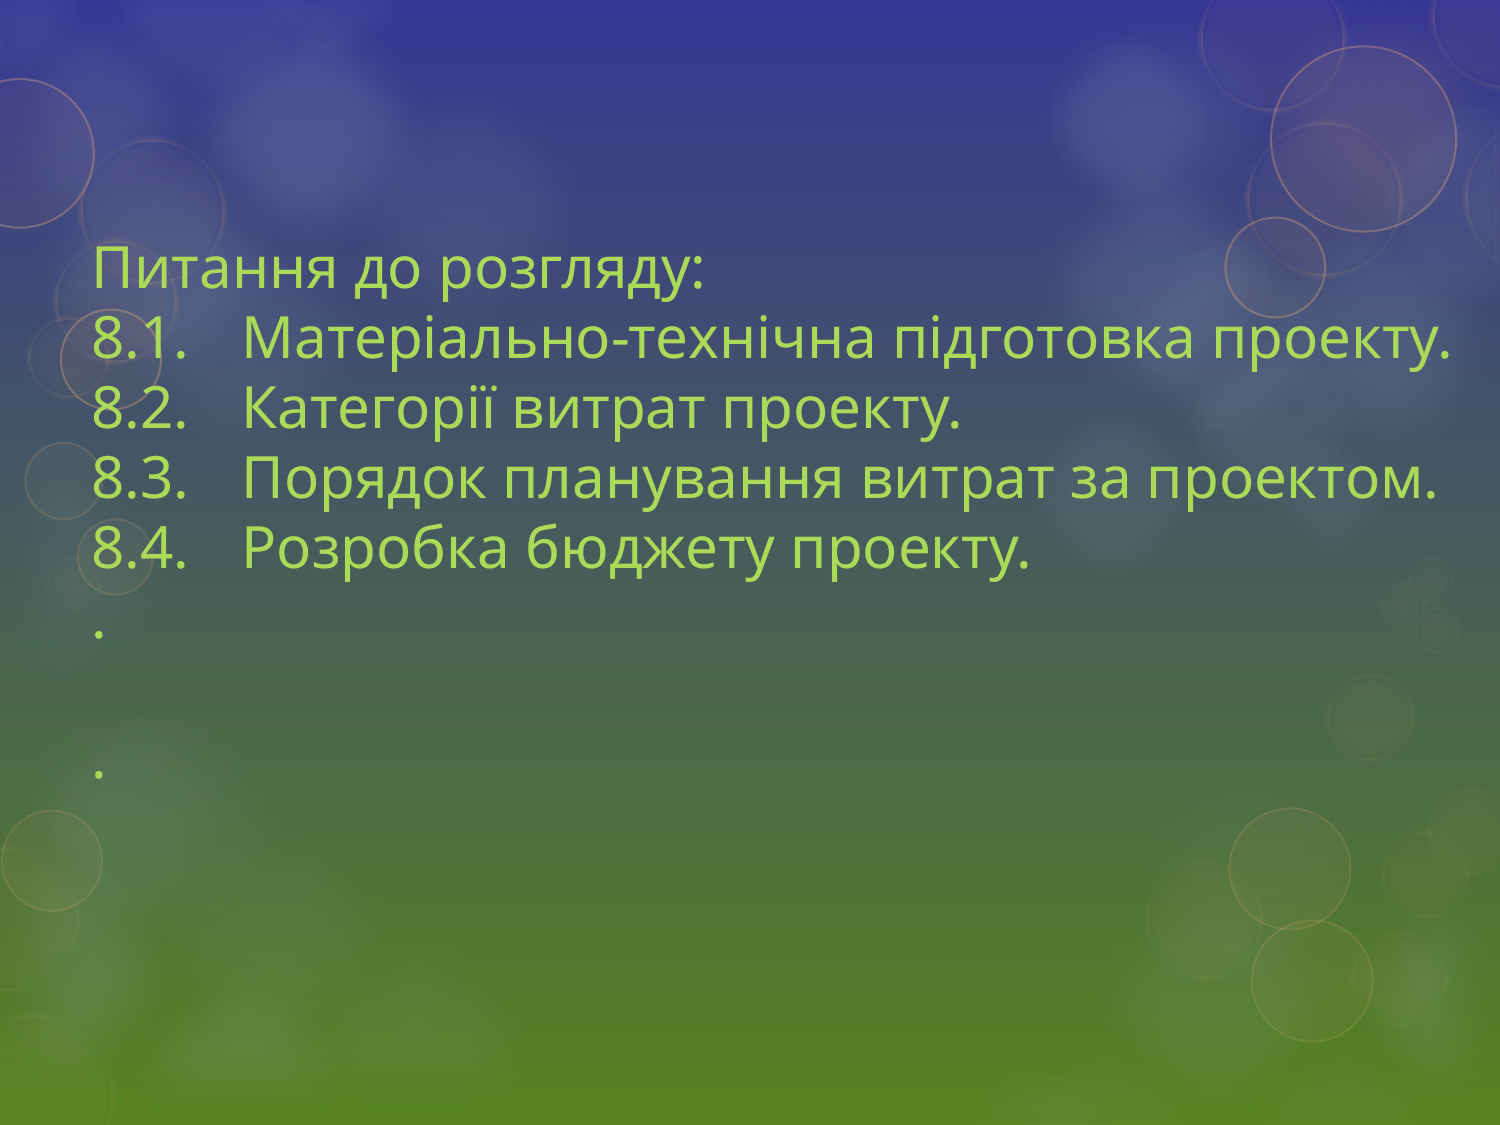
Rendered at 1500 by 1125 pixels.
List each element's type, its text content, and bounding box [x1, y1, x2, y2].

title Питання до розгляду: 8.1. Матеріально-технічна підготовка проекту. 8.2. Категорії витрат проекту. 8.3. Порядок планування витрат за проектом. 8.4. Розробка бюджету проекту. . . [76, 195, 1471, 825]
